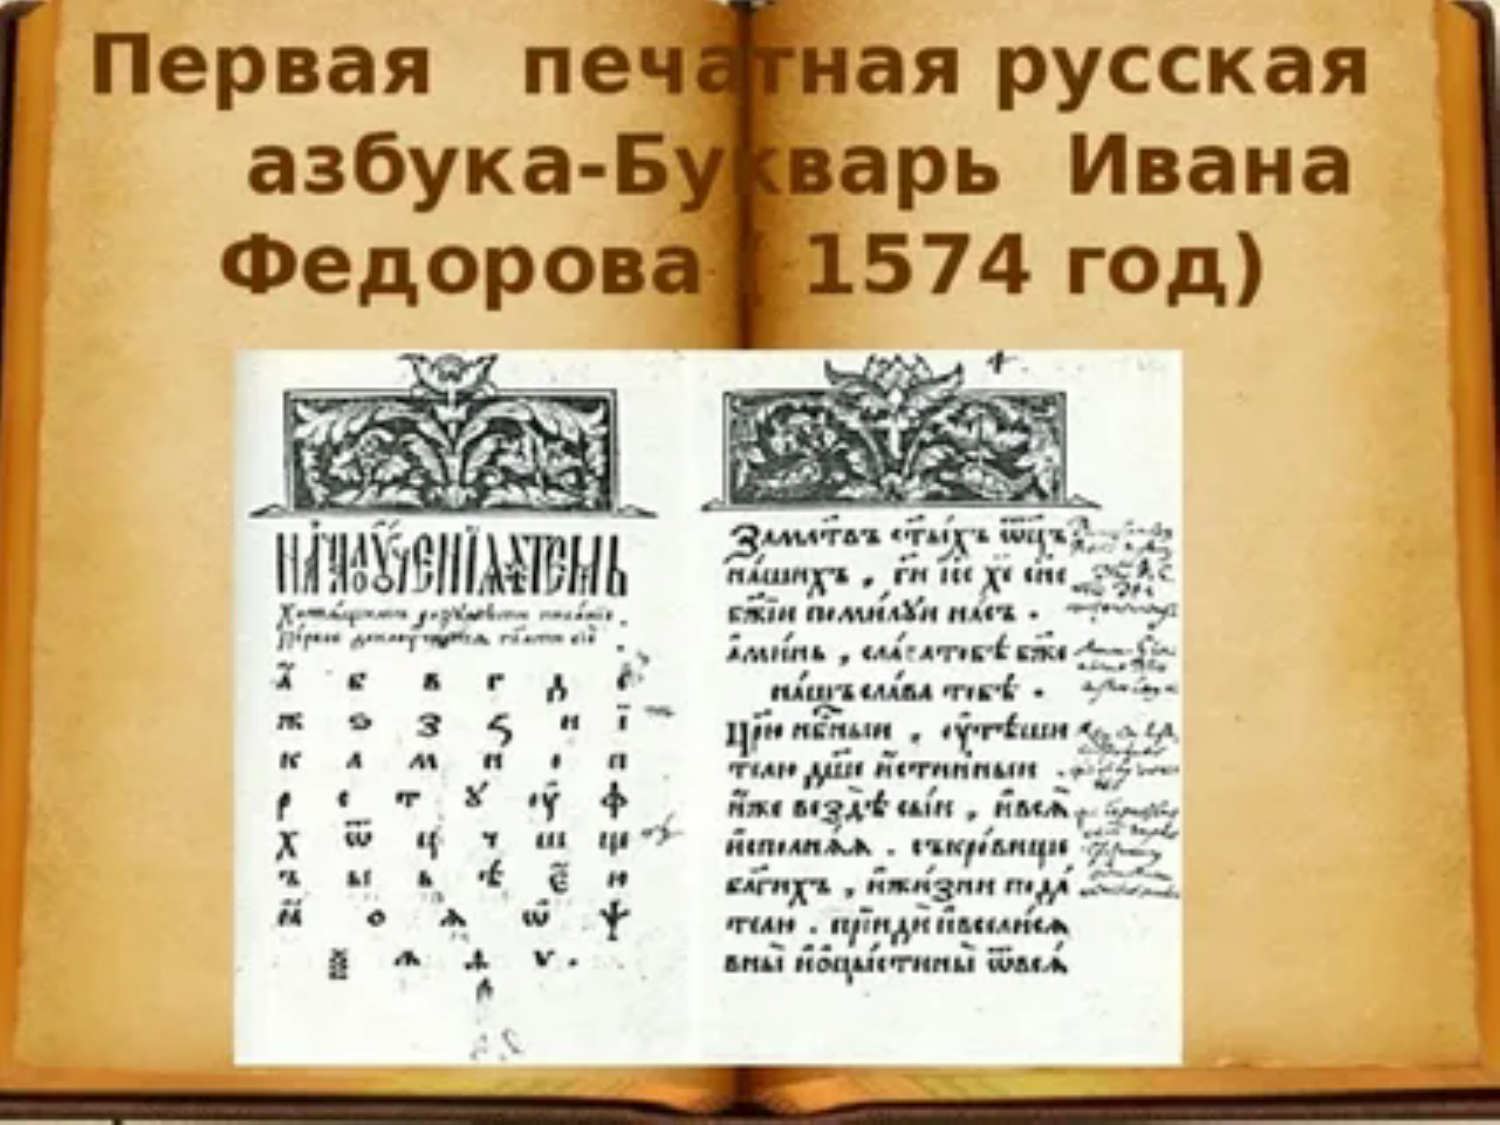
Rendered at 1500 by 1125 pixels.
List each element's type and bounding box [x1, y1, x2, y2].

list [0, 0, 1500, 1125]
